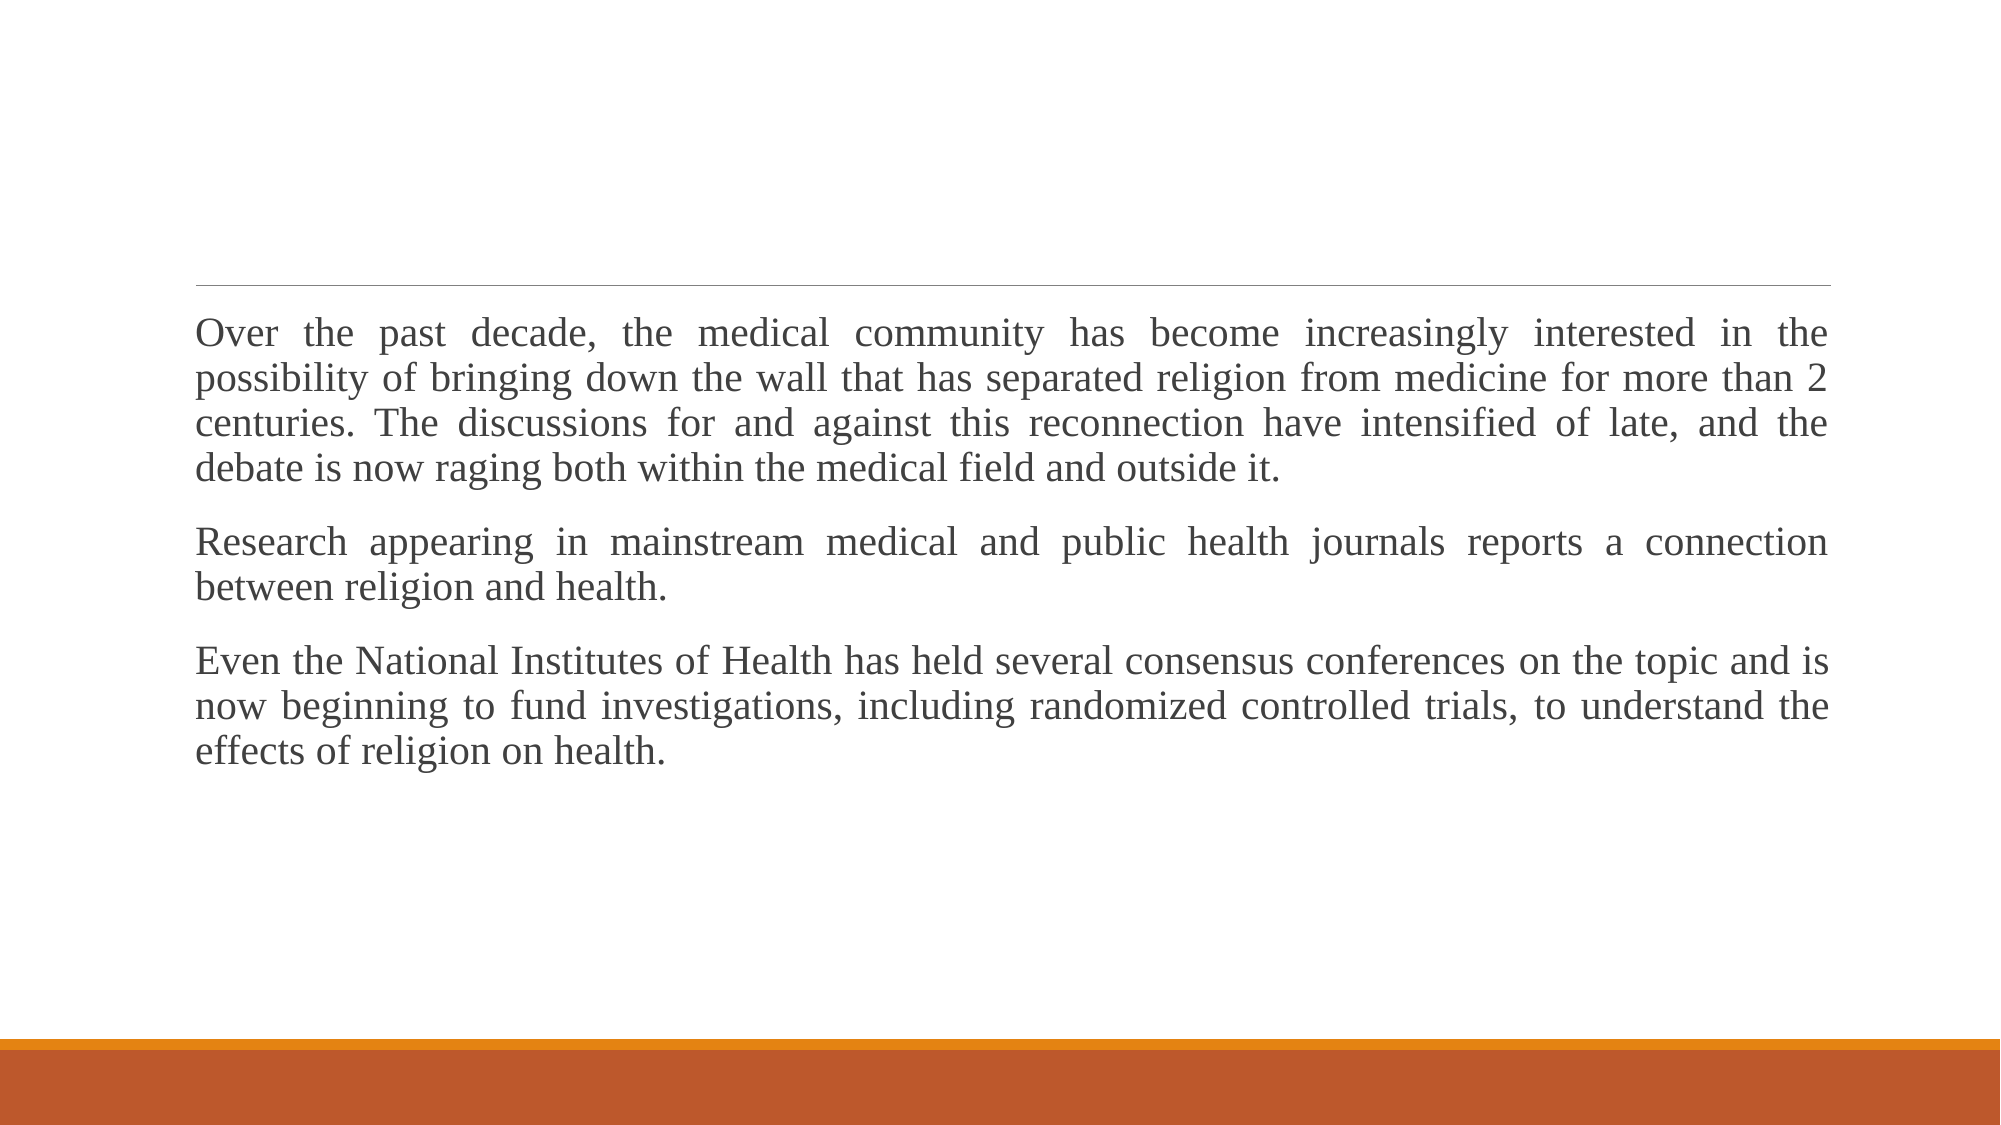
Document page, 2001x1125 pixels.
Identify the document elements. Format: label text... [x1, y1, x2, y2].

list Over the past decade, the medical community has become increasingly interested in the possibility of bringing down the wall that has separated religion from medicine for more than 2 centuries. The discussions for and against this reconnection have intensified of late, and the debate is now raging both within the medical field and outside it. Research appearing in mainstream medical and public health journals reports a connection between religion and health. Even the National Institutes of Health has held several consensus conferences on the topic and is now beginning to fund investigations, including randomized controlled trials, to understand the effects of religion on health. [180, 302, 1830, 963]
